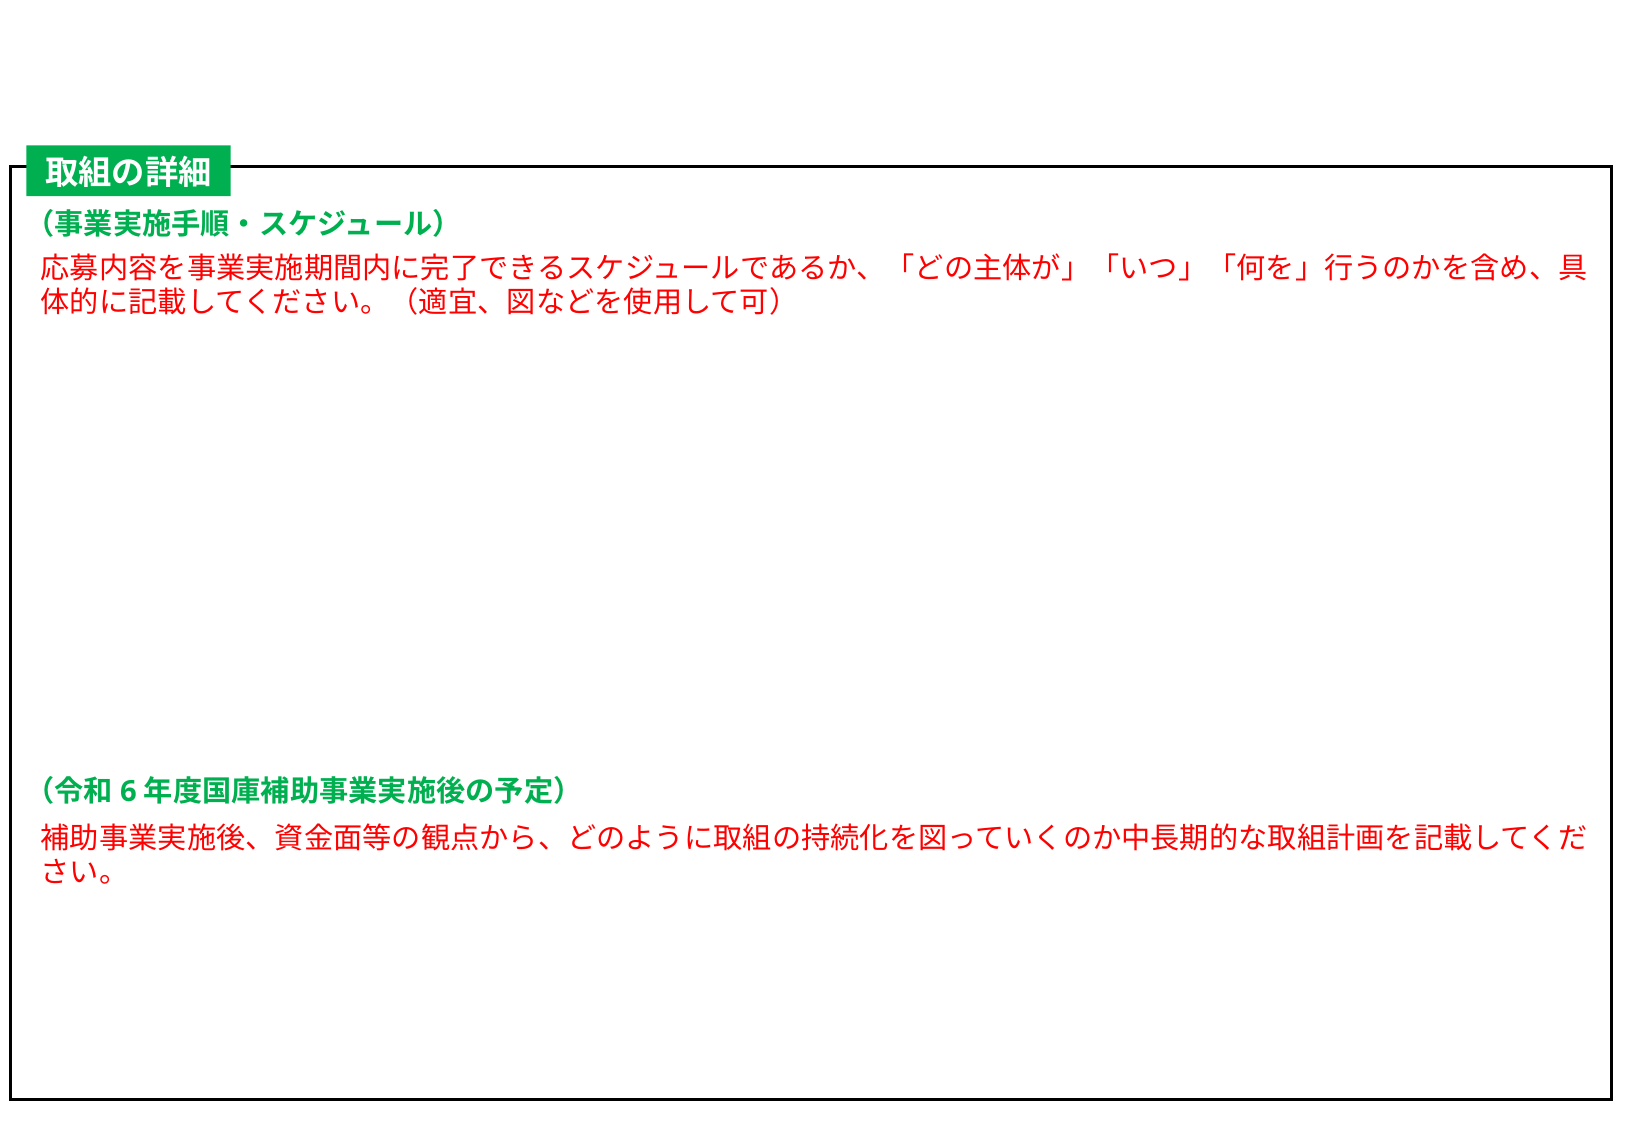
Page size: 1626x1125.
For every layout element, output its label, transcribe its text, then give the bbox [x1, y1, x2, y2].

text_box 応募内容を事業実施期間内に完了できるスケジュールであるか、「どの主体が」「いつ」「何を」行うのかを含め、具体的に記載してください。（適宜、図などを使用して可） [26, 243, 1608, 755]
text_box 補助事業実施後、資金面等の観点から、どのように取組の持続化を図っていくのか中長期的な取組計画を記載してください。 [26, 814, 1608, 1082]
text_box 取組の詳細 [26, 145, 231, 197]
text_box （事業実施手順・スケジュール） （令和6年度国庫補助事業実施後の予定） [10, 166, 1612, 1100]
